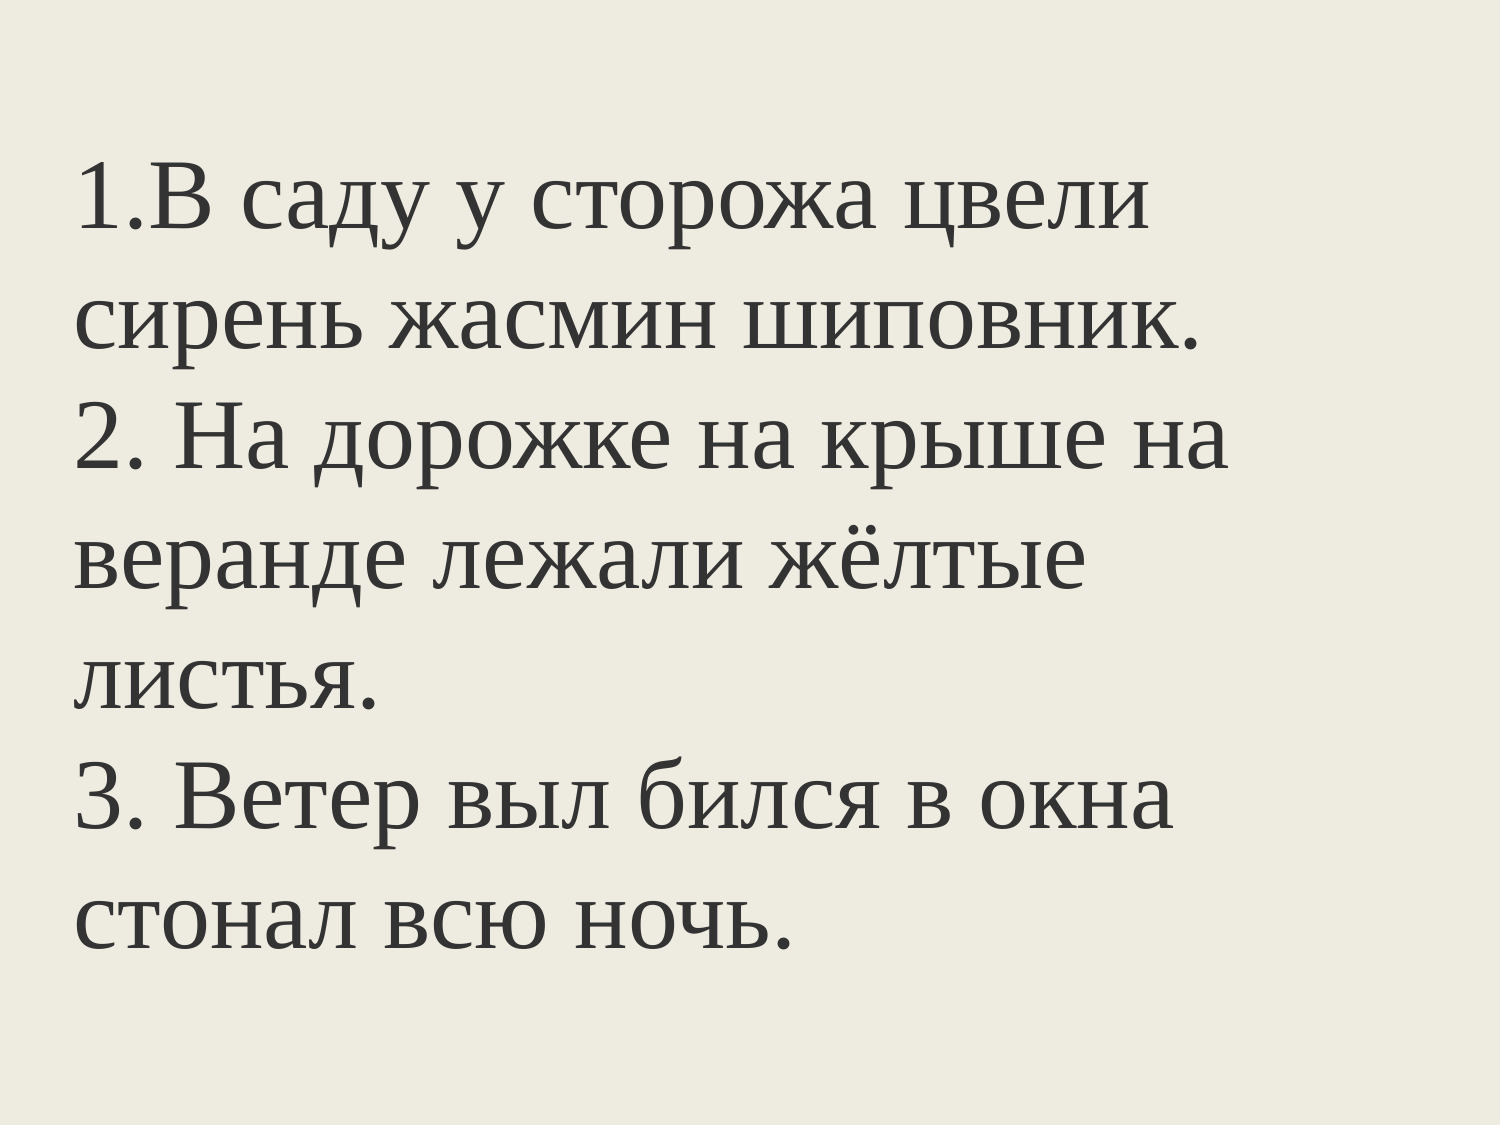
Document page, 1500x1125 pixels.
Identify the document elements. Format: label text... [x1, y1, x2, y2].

text_box 1.В саду у сторожа цвели сирень жасмин шиповник. 2. На дорожке на крыше на веранде лежали жёлтые листья. 3. Ветер выл бился в окна стонал всю ночь. [58, 121, 1453, 976]
